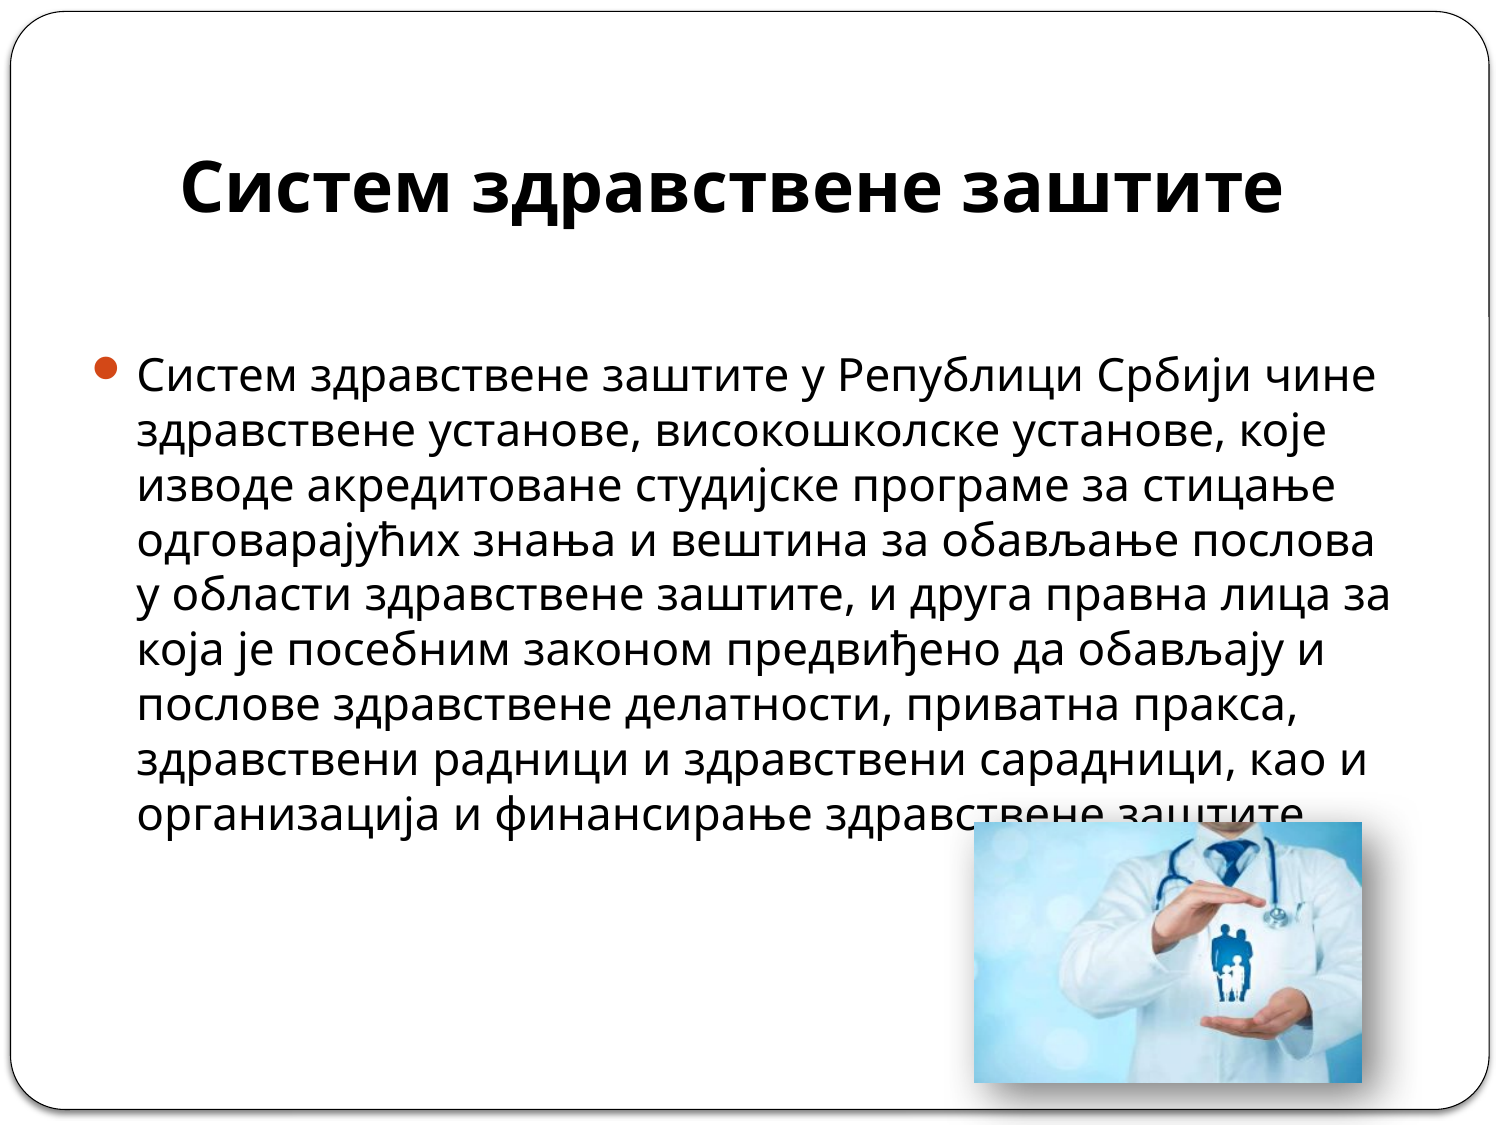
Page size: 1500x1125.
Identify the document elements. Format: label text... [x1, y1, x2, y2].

picture [974, 822, 1362, 1083]
list Систем здравствене заштите у Републици Србији чине здравствене установе, високошколске установе, које изводе акредитоване студијске програме за стицање одговарајућих знања и вештина за обављање послова у области здравствене заштите, и друга правна лица за која је посебним законом предвиђено да обављају и послове здравствене делатности, приватна пракса, здравствени радници и здравствени сарадници, као и организација и финансирање здравствене заштите. [76, 338, 1424, 1089]
title Систем здравствене заштите [147, 54, 1336, 243]
